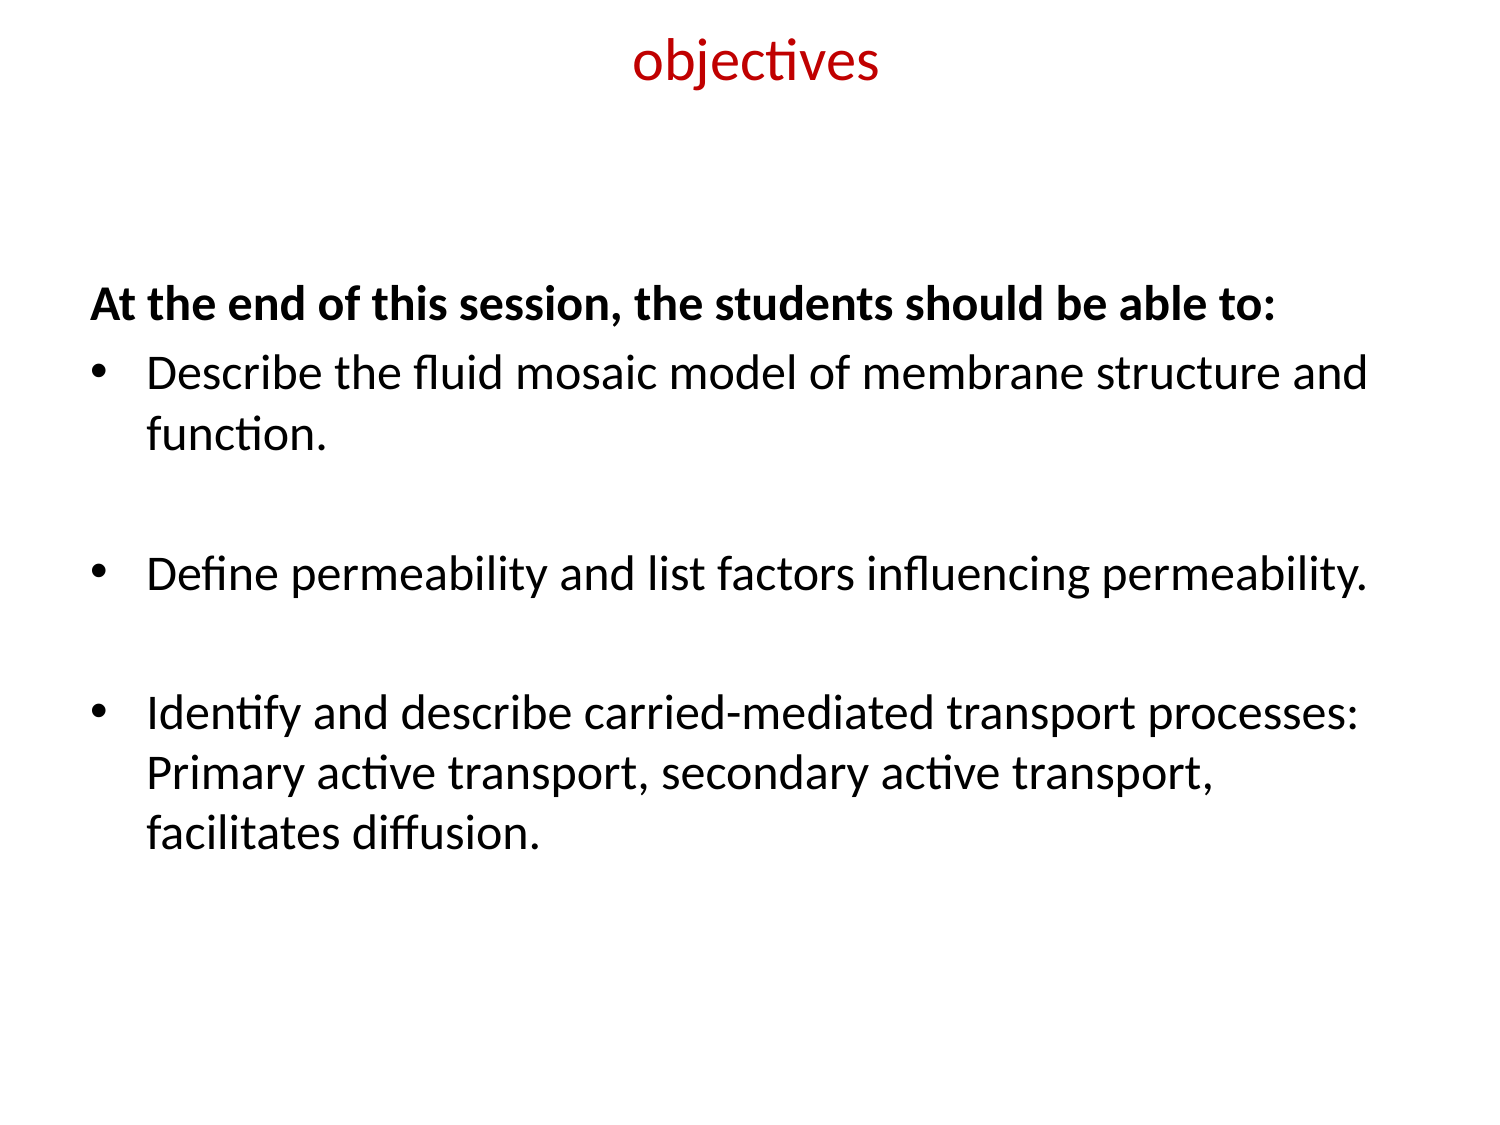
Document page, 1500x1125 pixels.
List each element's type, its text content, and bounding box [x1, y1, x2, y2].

title objectives [37, 12, 1475, 101]
list At the end of this session, the students should be able to: Describe the fluid mosaic model of membrane structure and function. Define permeability and list factors influencing permeability. Identify and describe carried-mediated transport processes: Primary active transport, secondary active transport, facilitates diffusion. [75, 262, 1425, 1005]
